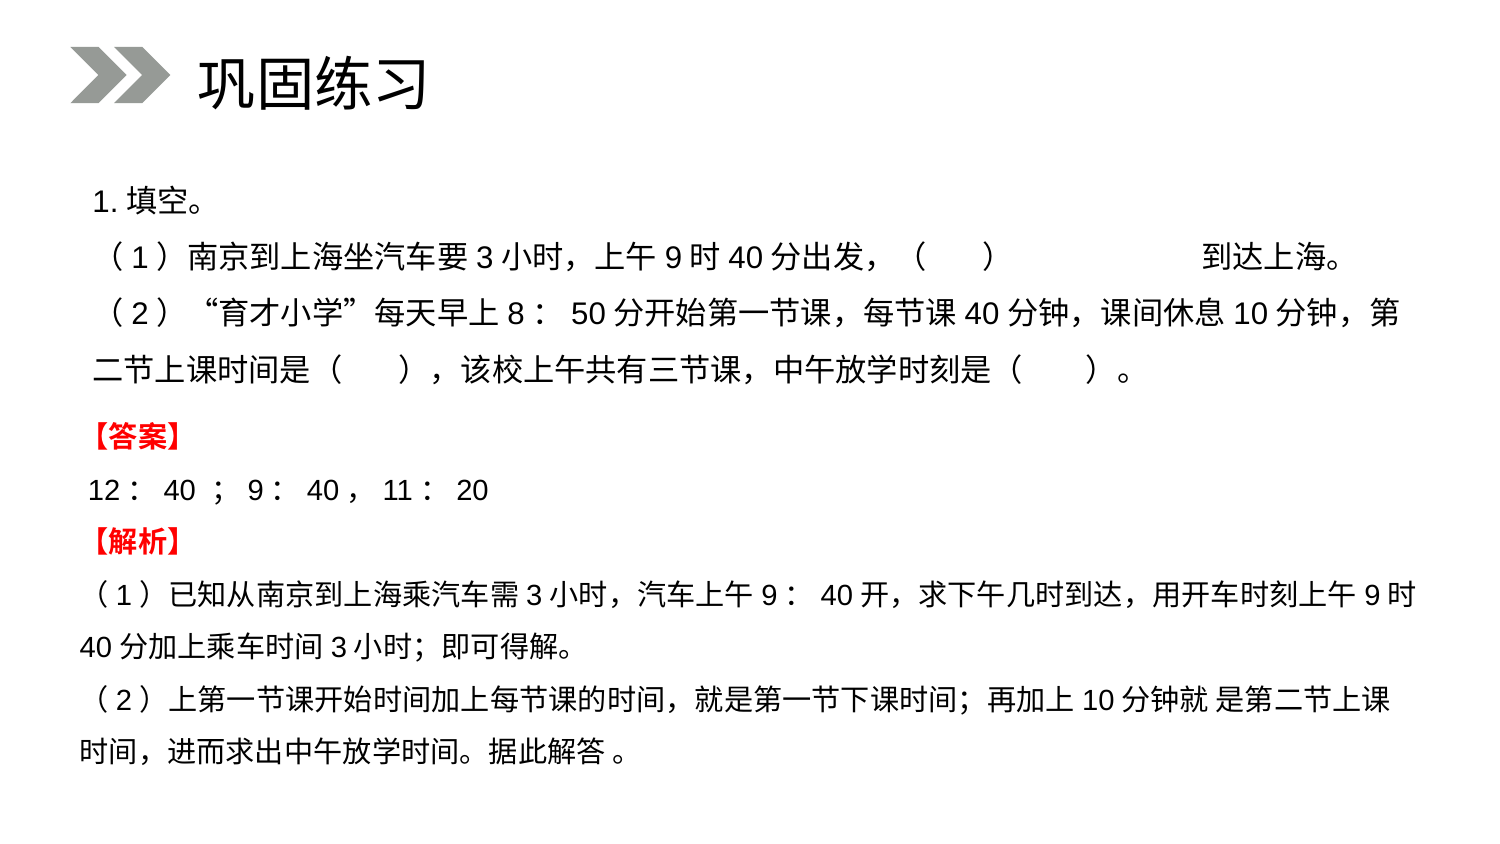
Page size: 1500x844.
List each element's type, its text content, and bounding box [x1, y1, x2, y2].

text_box 1.填空。 （1）南京到上海坐汽车要3小时，上午9时40分出发，（ ） 到达上海。 （2）“育才小学”每天早上8：50分开始第一节课，每节课40分钟，课间休息10分钟，第二节上课时间是（ ），该校上午共有三节课，中午放学时刻是（ ）。 [81, 156, 1430, 393]
text_box 【答案】 12：40 ；9：40，11：20 【解析】 （1）已知从南京到上海乘汽车需3小时，汽车上午9：40开，求下午几时到达，用开车时刻上午9时40分加上乘车时间3小时；即可得解。 （2）上第一节课开始时间加上每节课的时间，就是第一节下课时间；再加上10分钟就 是第二节上课时间，进而求出中午放学时间。据此解答 。 [68, 395, 1430, 774]
text_box 巩固练习 [186, 49, 816, 102]
